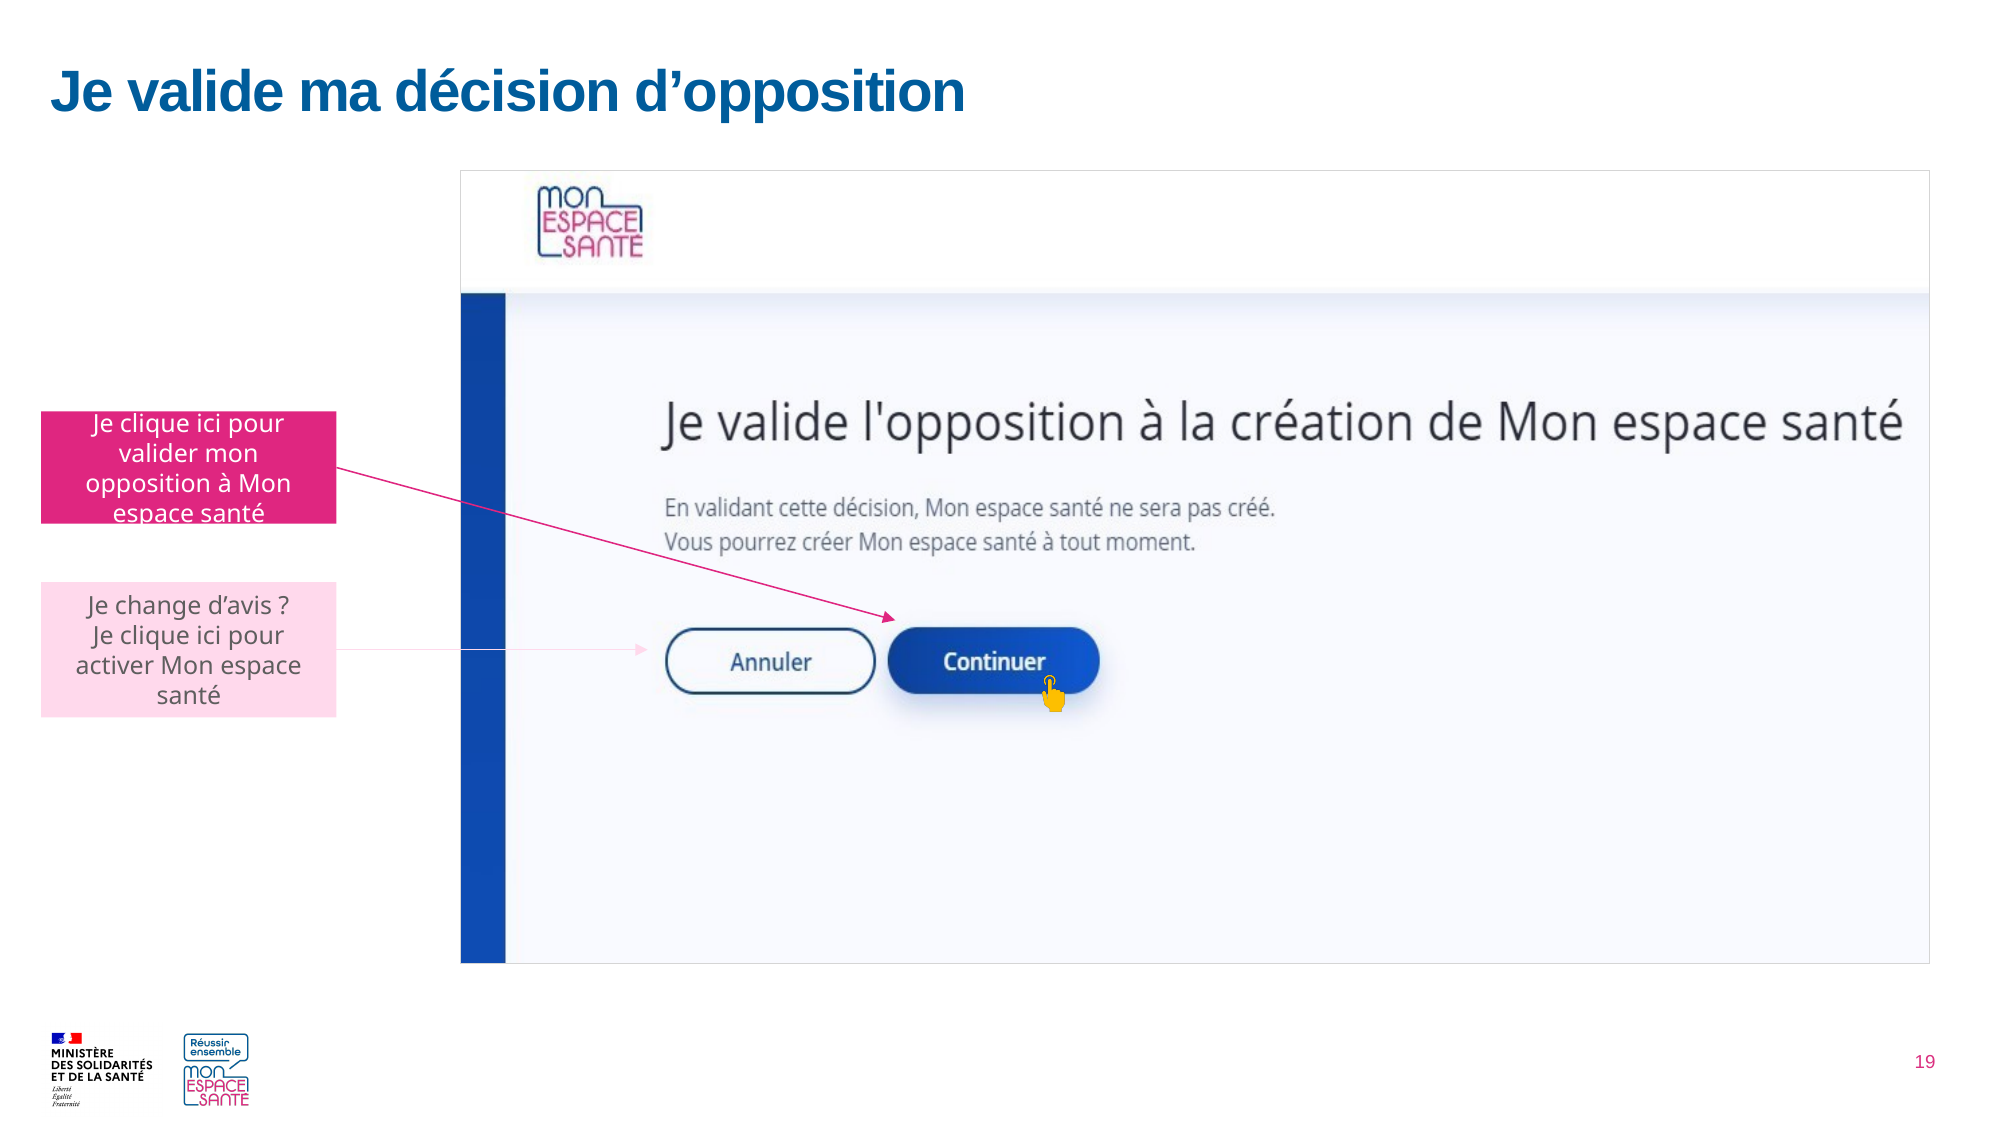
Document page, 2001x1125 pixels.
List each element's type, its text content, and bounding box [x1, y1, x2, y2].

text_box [41, 581, 648, 718]
picture [1032, 672, 1075, 715]
title Je valide ma décision d’opposition [41, 41, 1887, 149]
picture [41, 1022, 163, 1117]
picture [172, 1022, 260, 1117]
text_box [460, 170, 1930, 964]
slide_number 18 [1905, 1040, 1958, 1081]
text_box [40, 411, 896, 621]
